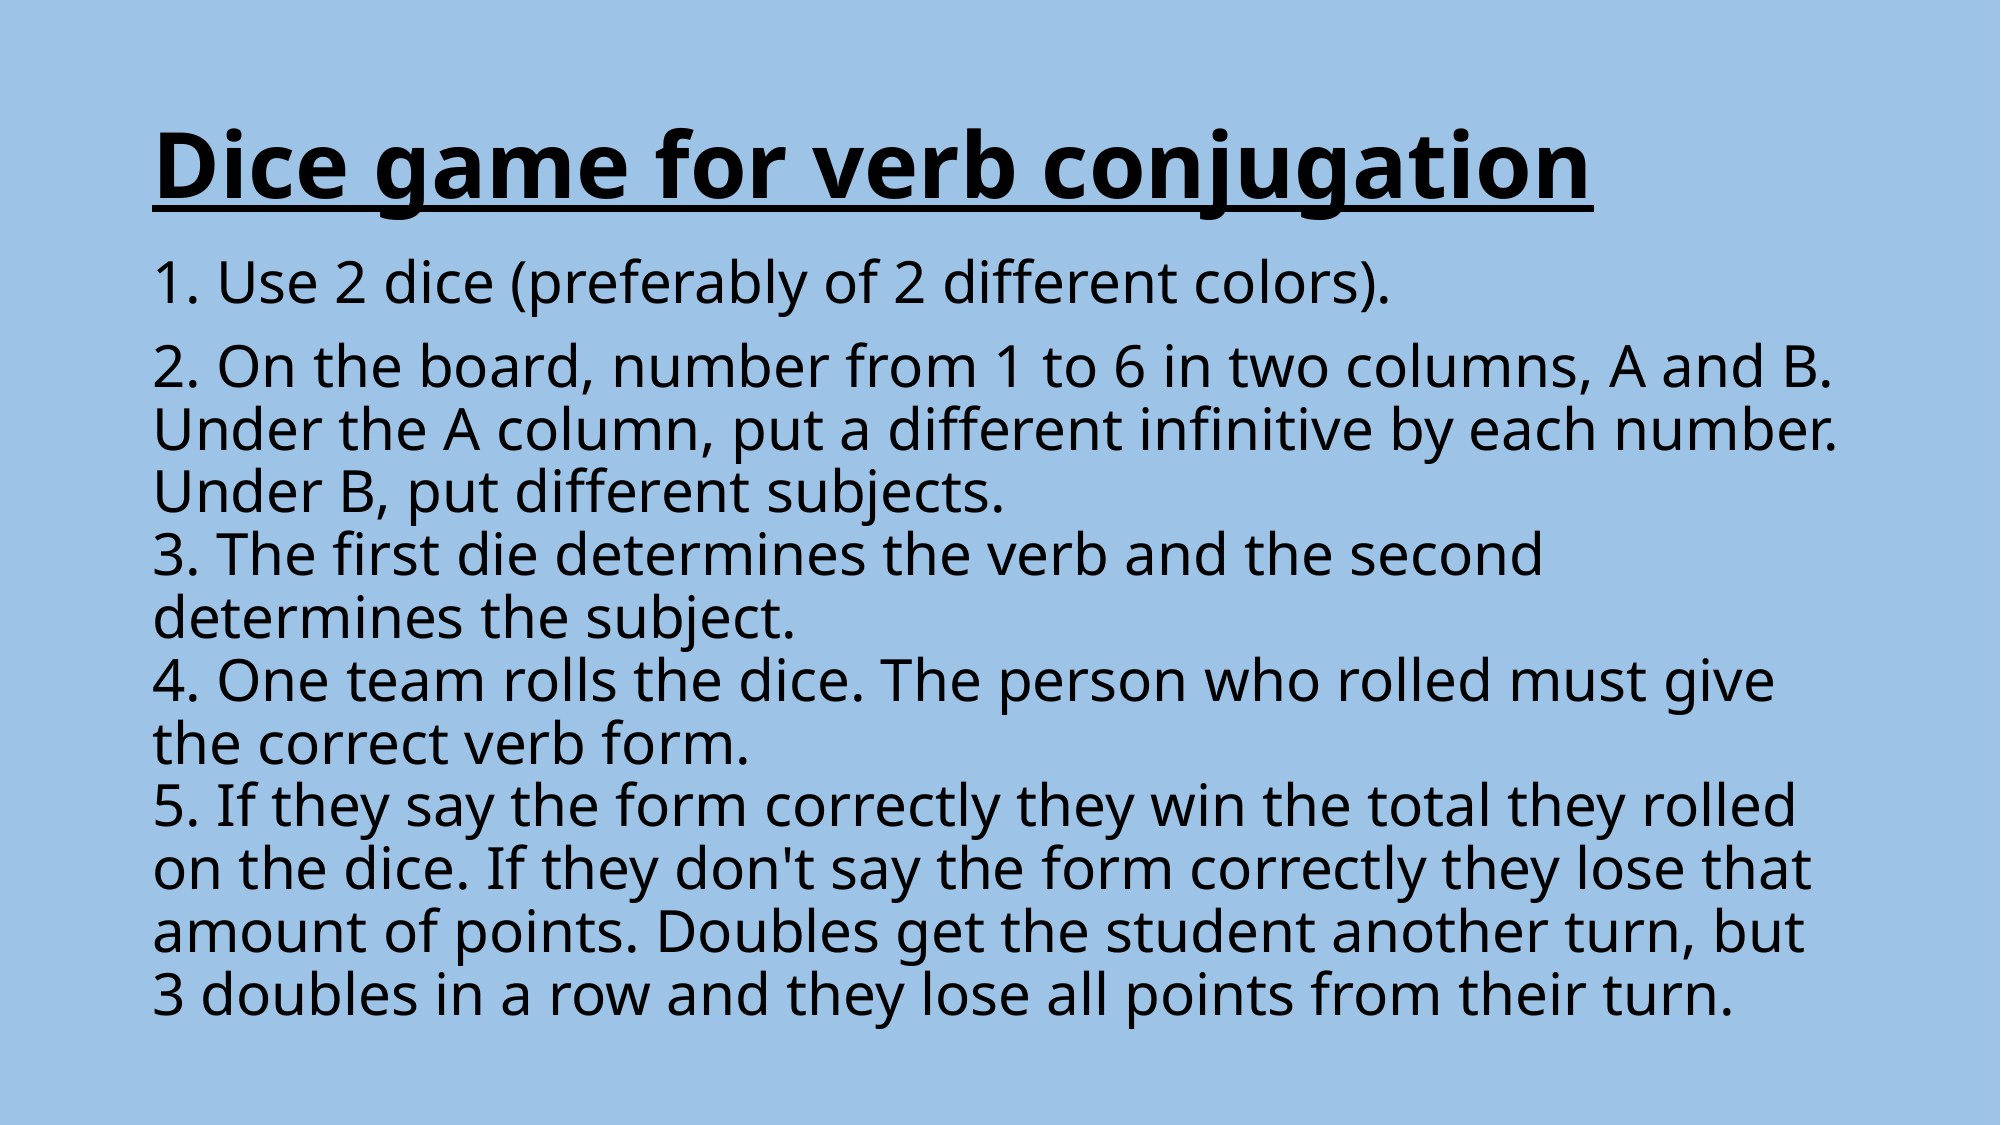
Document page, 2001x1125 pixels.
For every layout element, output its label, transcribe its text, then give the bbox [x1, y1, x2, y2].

list 1. Use 2 dice (preferably of 2 different colors). 2. On the board, number from 1 to 6 in two columns, A and B. Under the A column, put a different infinitive by each number. Under B, put different subjects. 3. The first die determines the verb and the second determines the subject. 4. One team rolls the dice. The person who rolled must give the correct verb form. 5. If they say the form correctly they win the total they rolled on the dice. If they don't say the form correctly they lose that amount of points. Doubles get the student another turn, but 3 doubles in a row and they lose all points from their turn. [137, 245, 1863, 1071]
title Dice game for verb conjugation [137, 59, 1863, 245]
